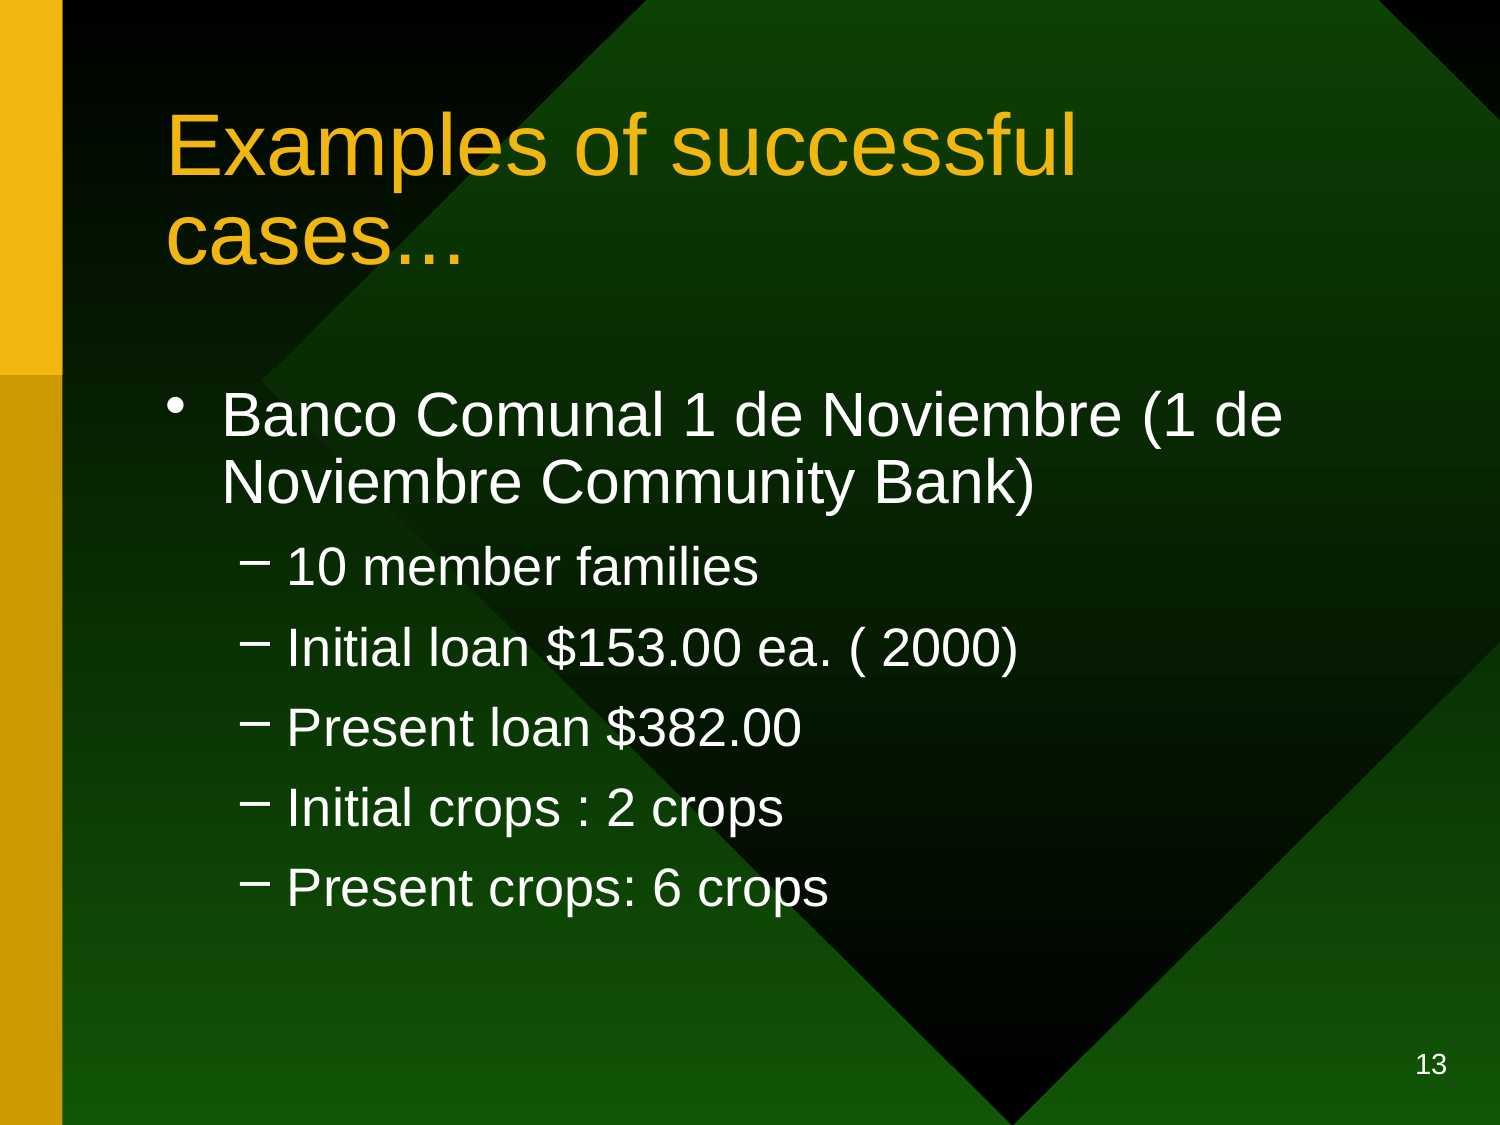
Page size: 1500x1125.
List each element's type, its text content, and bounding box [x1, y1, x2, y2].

list Banco Comunal 1 de Noviembre (1 de Noviembre Community Bank) 10 member families Initial loan $153.00 ea. ( 2000) Present loan $382.00 Initial crops : 2 crops Present crops: 6 crops [149, 374, 1388, 976]
slide_number 13 [1087, 1049, 1463, 1088]
title Examples of successful cases... [149, 99, 1388, 288]
